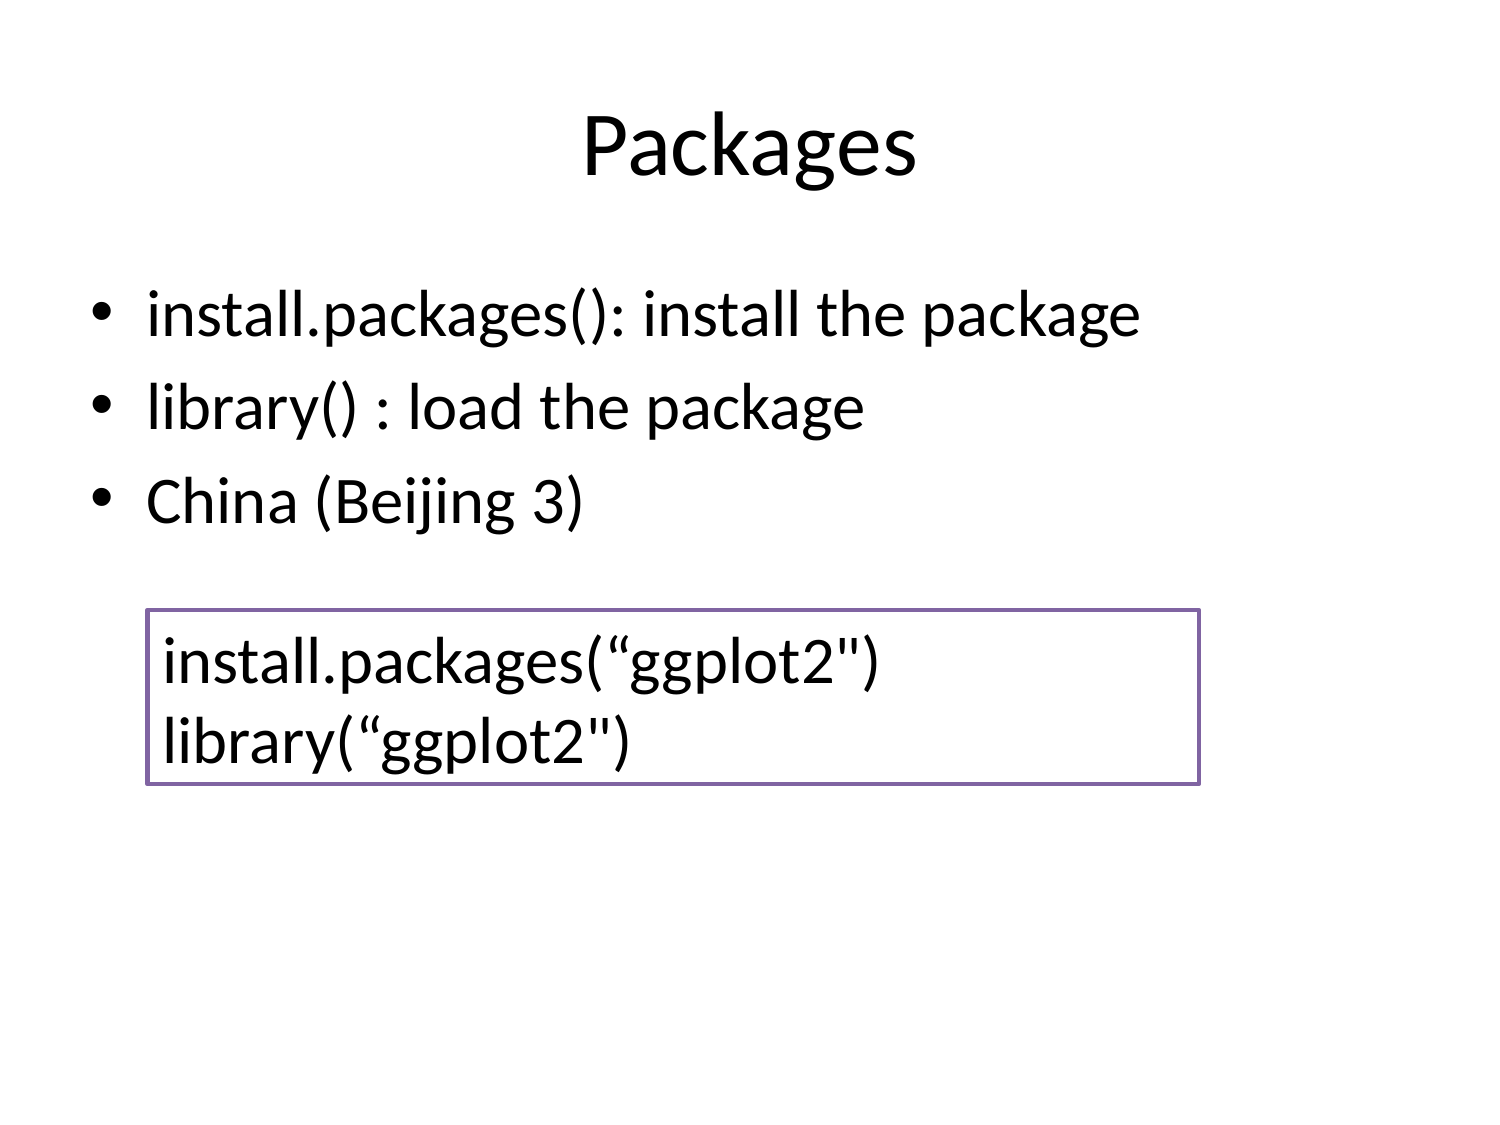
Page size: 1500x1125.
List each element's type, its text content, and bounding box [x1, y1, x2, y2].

title Packages [75, 45, 1425, 233]
text_box install.packages(“ggplot2") library(“ggplot2") [145, 608, 1201, 786]
list install.packages(): install the package library() : load the package China (Beijing 3) [75, 262, 1425, 1005]
